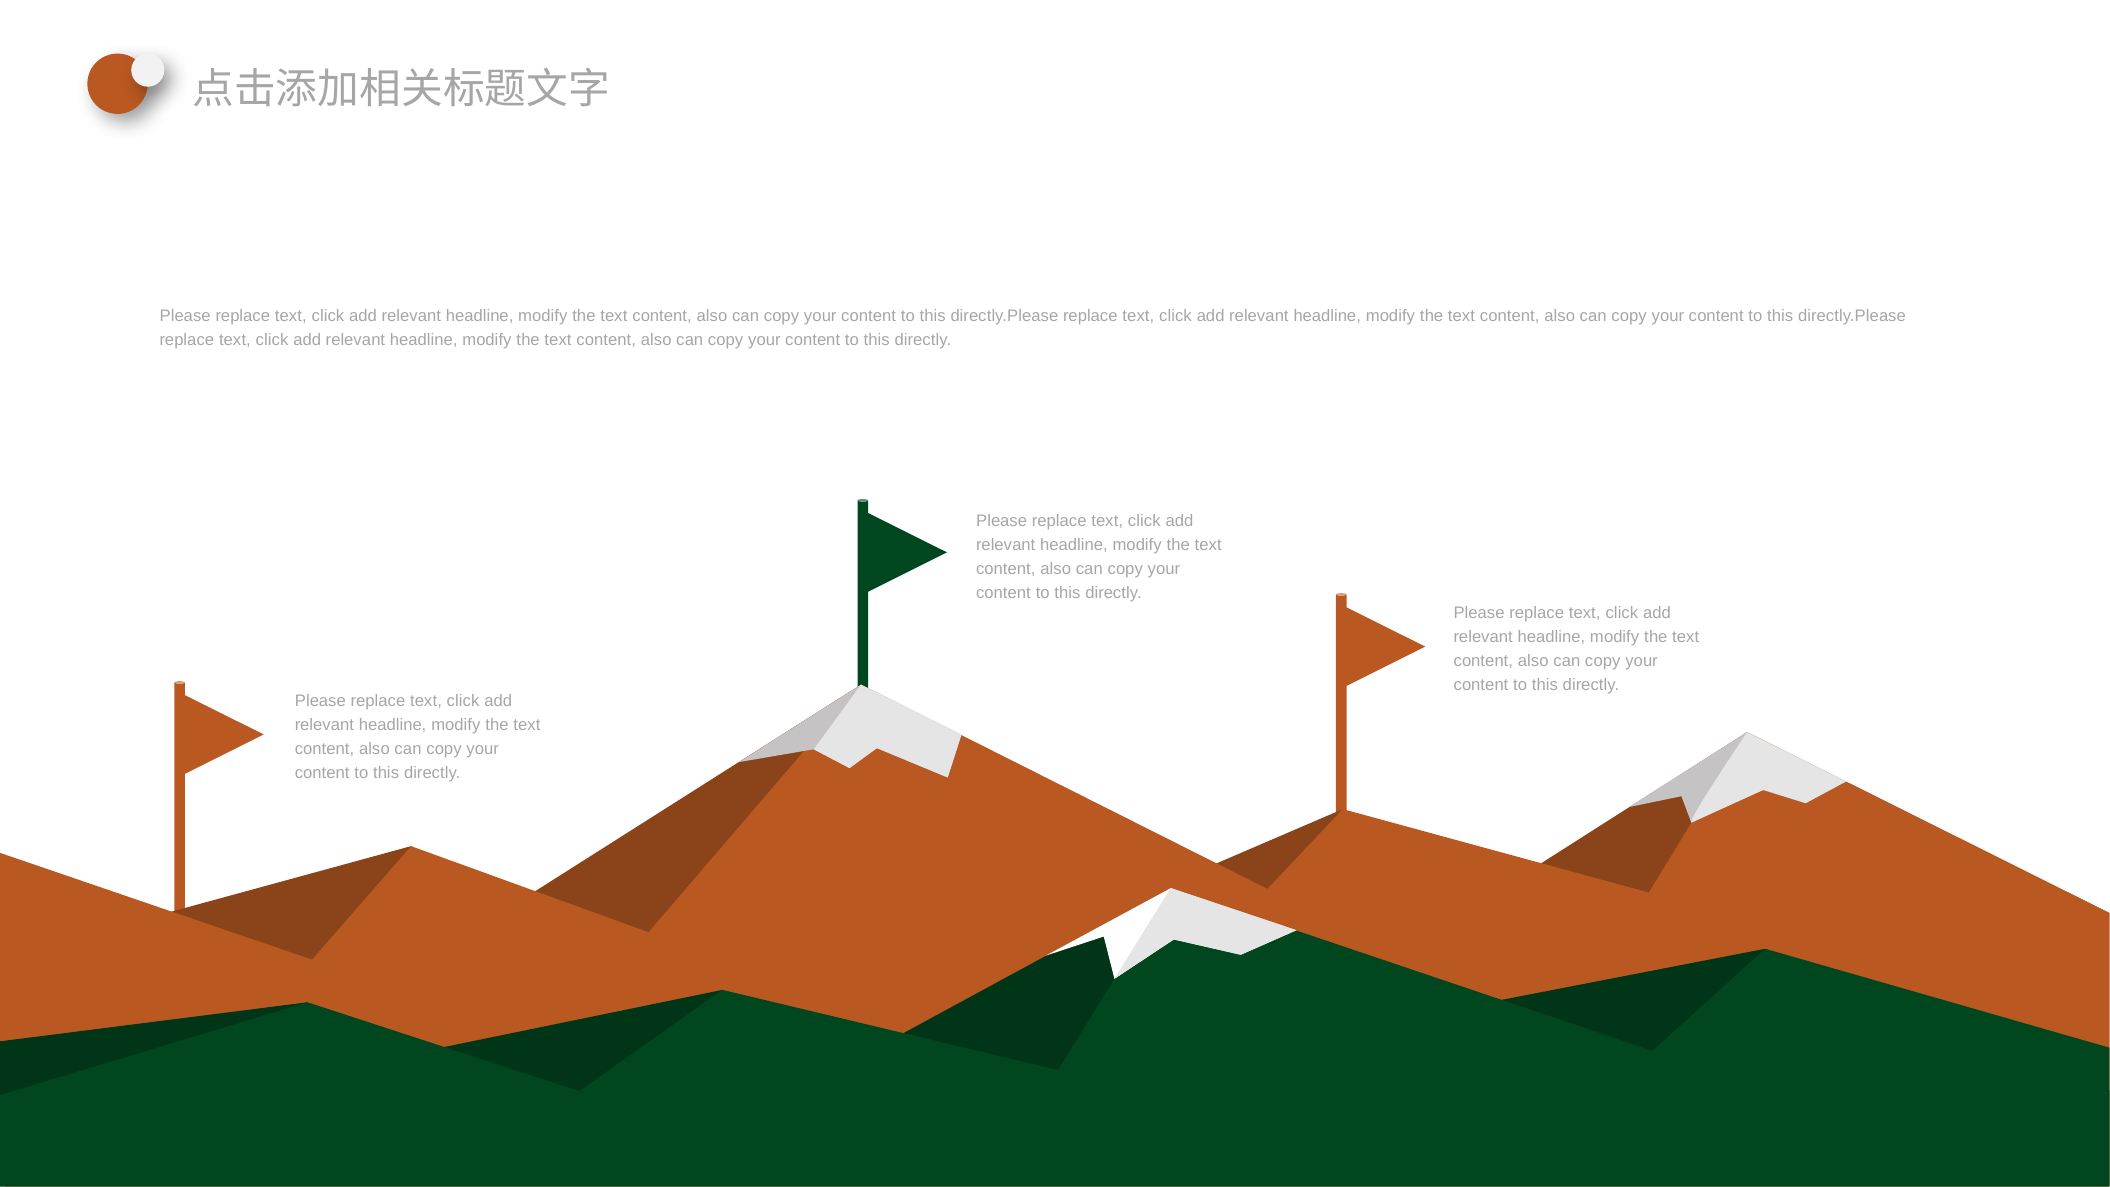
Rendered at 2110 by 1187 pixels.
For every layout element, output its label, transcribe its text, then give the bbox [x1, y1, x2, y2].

text_box [130, 52, 166, 88]
text_box Please replace text, click add relevant headline, modify the text content, also can copy your content to this directly. [1453, 598, 1706, 684]
text_box 点击添加相关标题文字 [176, 53, 680, 114]
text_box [0, 684, 2110, 888]
text_box Please replace text, click add relevant headline, modify the text content, also can copy your content to this directly. [976, 506, 1228, 602]
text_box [0, 888, 2110, 1187]
text_box [86, 52, 142, 115]
text_box Please replace text, click add relevant headline, modify the text content, also can copy your content to this directly.Please replace text, click add relevant headline, modify the text content, also can copy your content to this directly.Please replace text, click add relevant headline, modify the text content, also can copy your content to this directly. [159, 300, 1950, 349]
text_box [857, 498, 947, 684]
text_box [1335, 593, 1426, 684]
